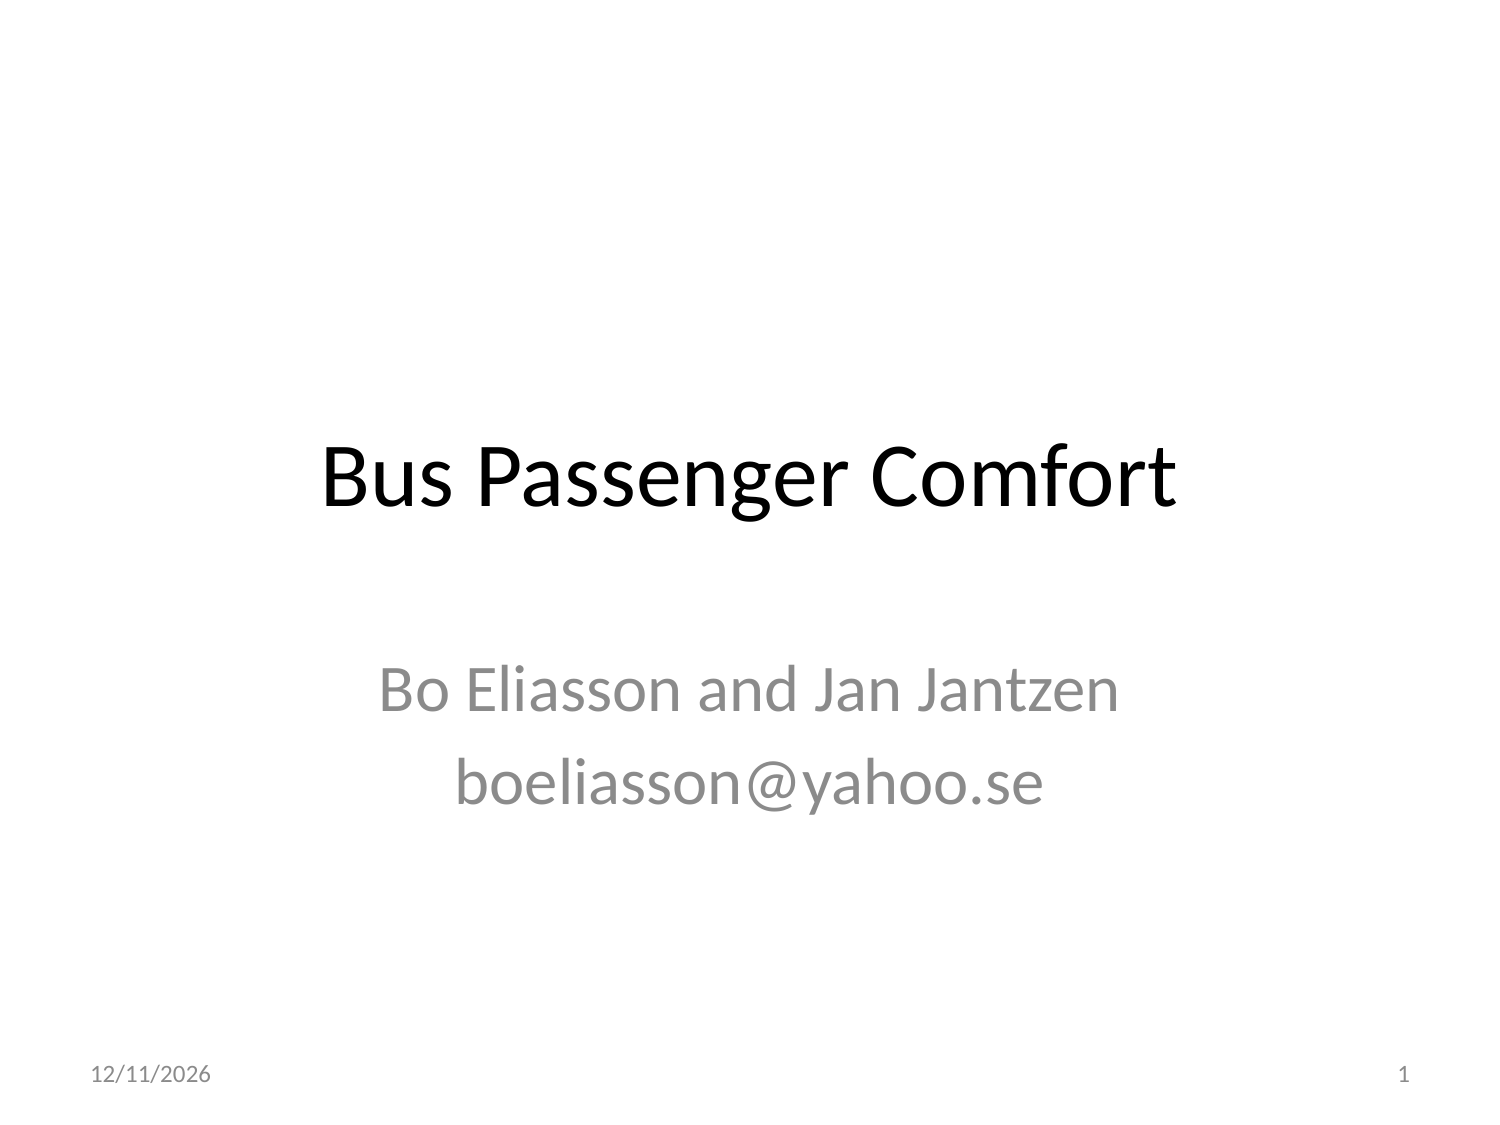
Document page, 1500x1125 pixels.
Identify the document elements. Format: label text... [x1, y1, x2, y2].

slide_number 1 [1074, 1042, 1425, 1103]
title Bus Passenger Comfort [112, 349, 1388, 591]
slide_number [75, 1042, 425, 1103]
subtitle Bo Eliasson and Jan Jantzen boeliasson@yahoo.se [225, 637, 1275, 925]
